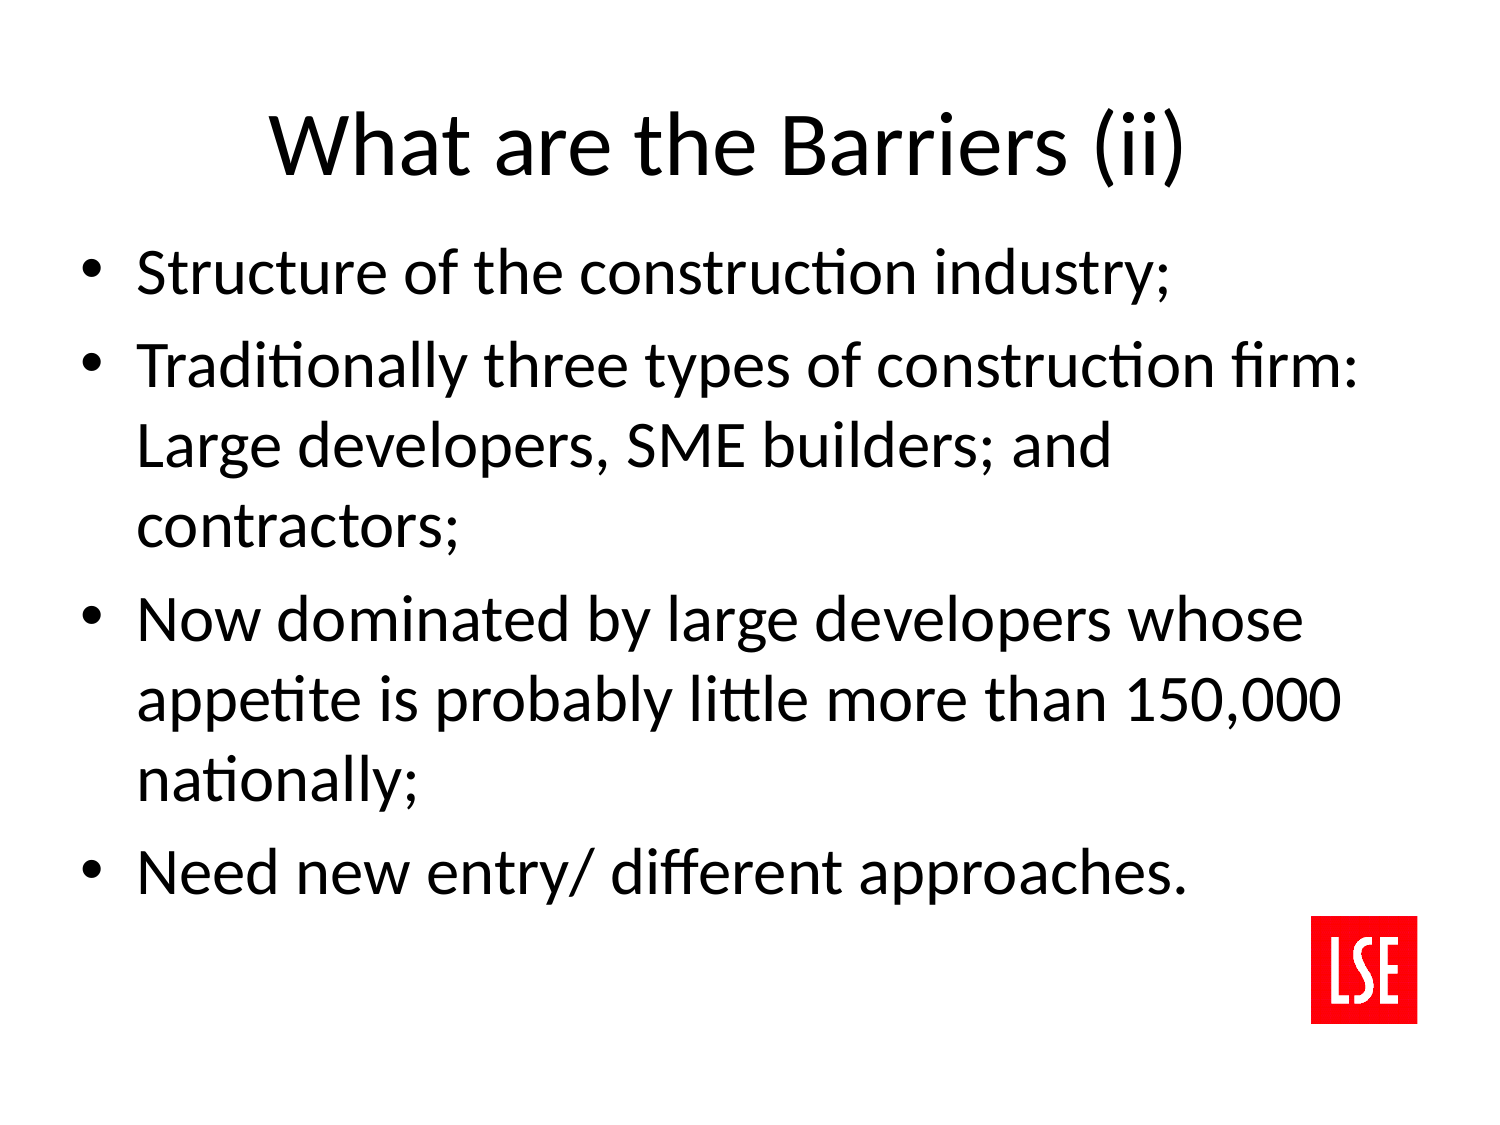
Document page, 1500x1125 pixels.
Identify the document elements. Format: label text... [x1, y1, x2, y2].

list Structure of the construction industry; Traditionally three types of construction firm: Large developers, SME builders; and contractors; Now dominated by large developers whose appetite is probably little more than 150,000 nationally; Need new entry/ different approaches. [64, 219, 1415, 963]
picture [1310, 916, 1418, 1024]
title What are the Barriers (ii) [75, 45, 1425, 233]
